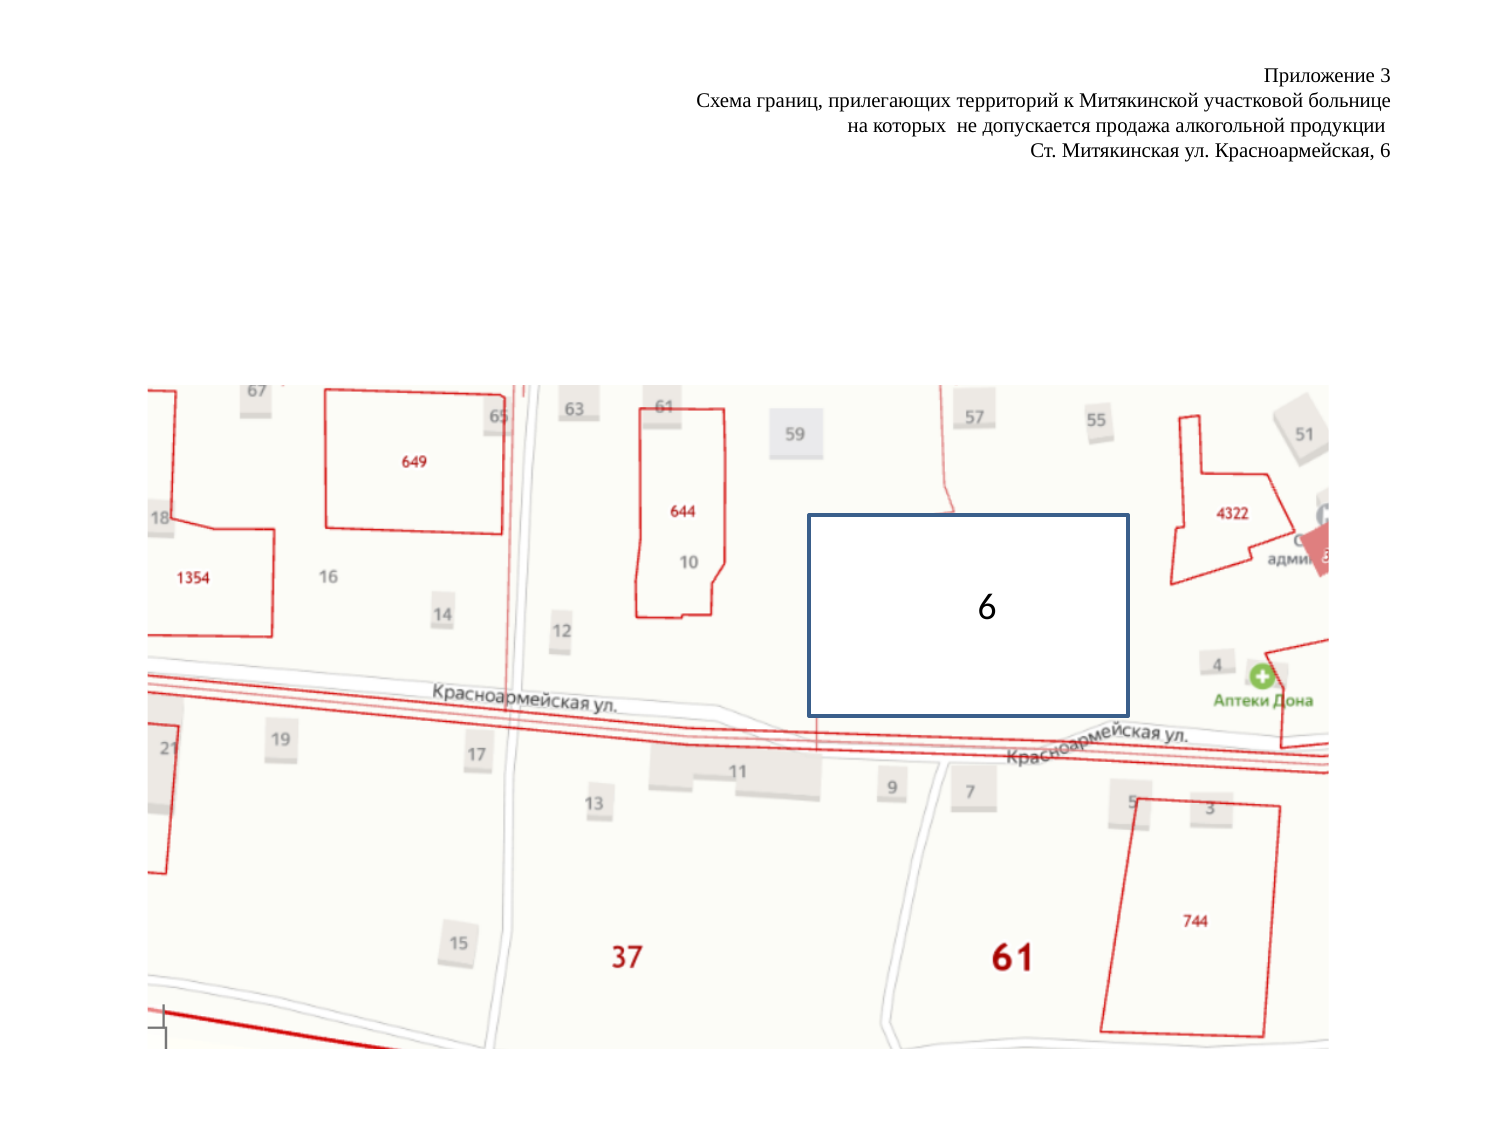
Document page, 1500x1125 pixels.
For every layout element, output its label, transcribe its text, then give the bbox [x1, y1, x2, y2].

text_box Приложение 3 Схема границ, прилегающих территорий к Митякинской участковой больнице на которых не допускается продажа алкогольной продукции Ст. Митякинская ул. Красноармейская, 6 [655, 54, 1406, 170]
picture [147, 385, 1329, 1050]
